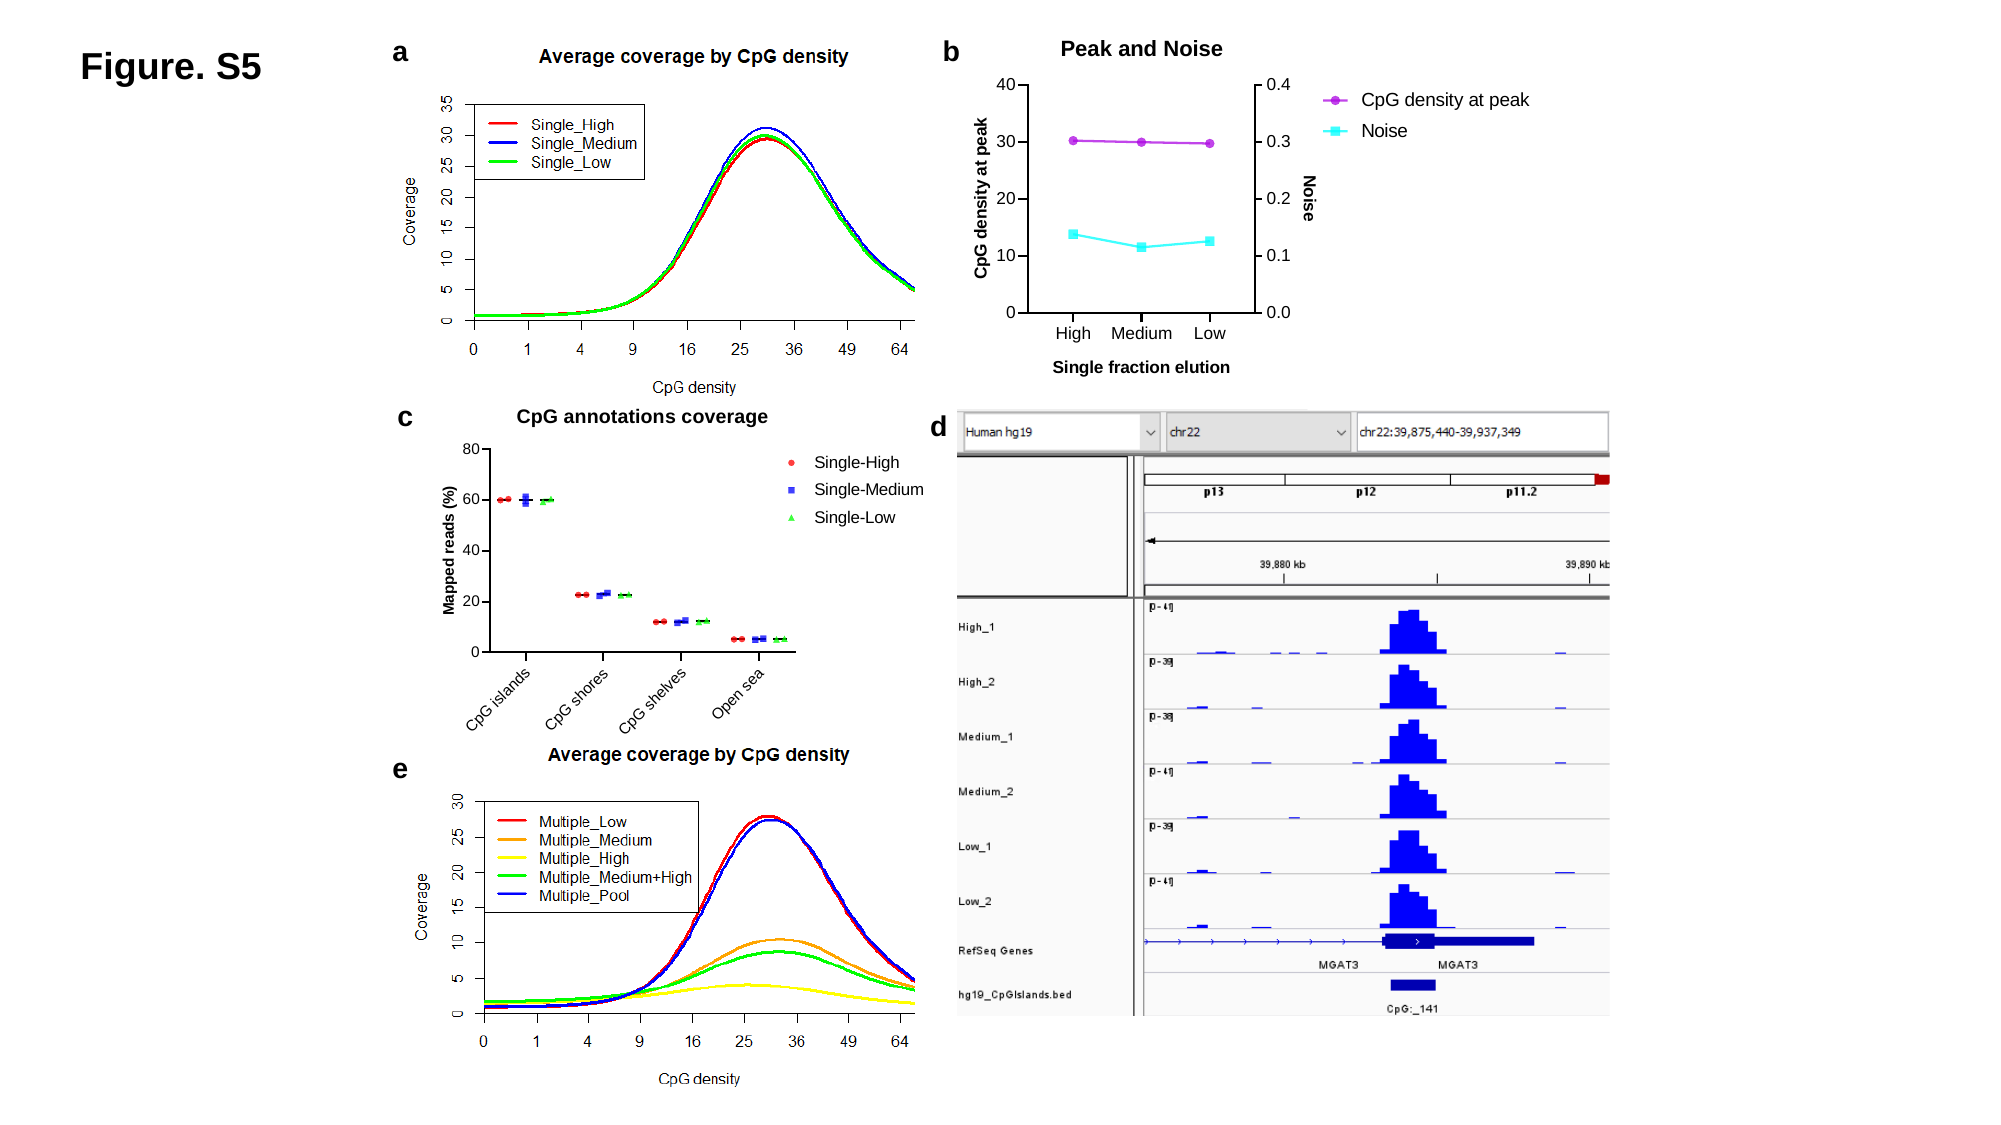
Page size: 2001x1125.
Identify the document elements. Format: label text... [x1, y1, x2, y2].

text_box Figure. S5 [65, 34, 374, 95]
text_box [374, 2, 1629, 1125]
